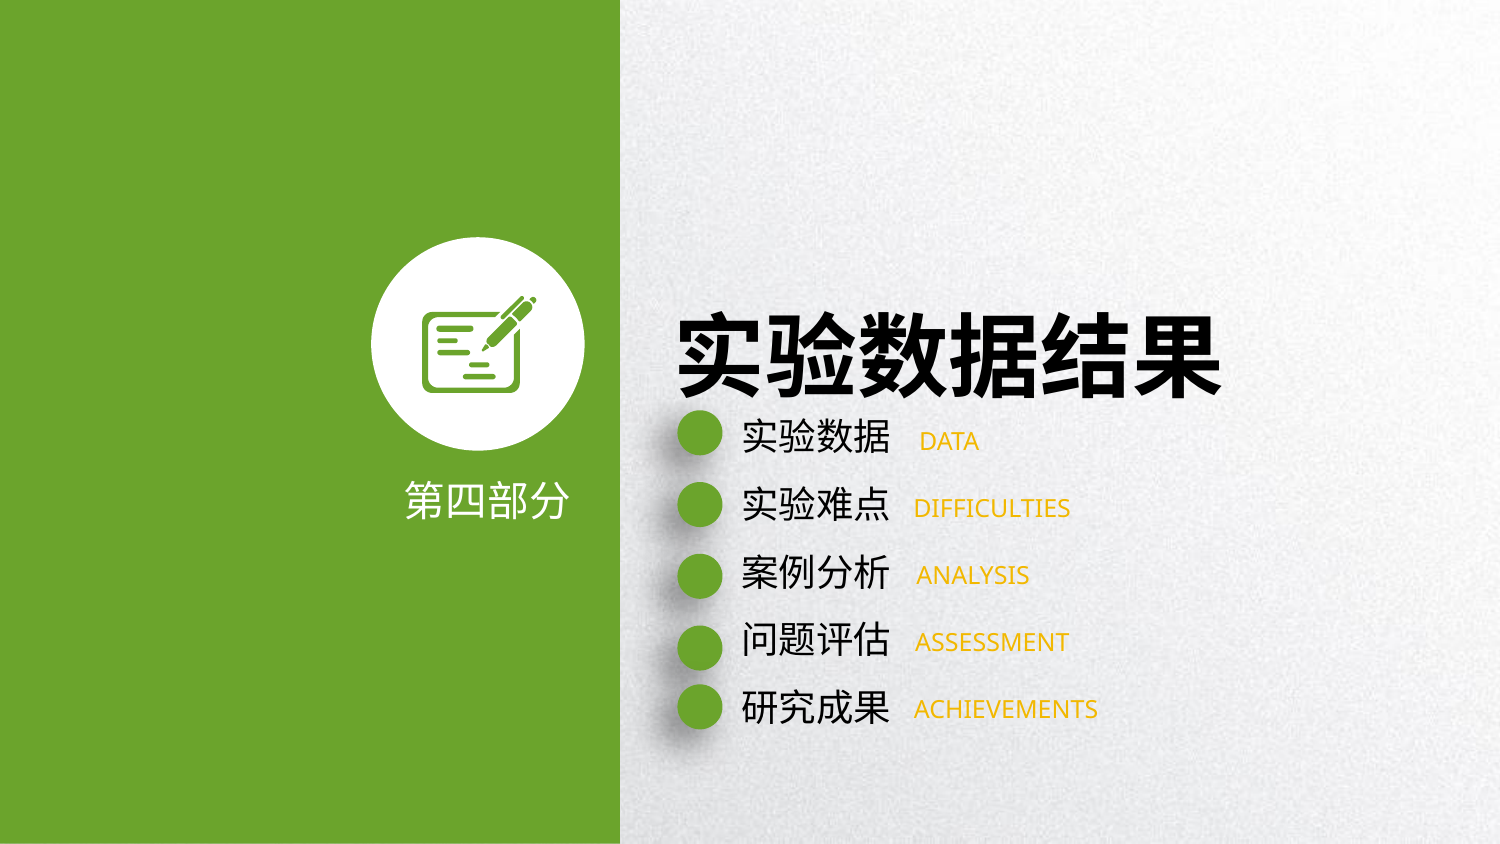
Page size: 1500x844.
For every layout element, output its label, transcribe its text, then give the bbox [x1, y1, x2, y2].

picture [622, 0, 1500, 844]
text_box ASSESSMENT [900, 619, 1085, 665]
text_box 案例分析 [728, 541, 907, 601]
text_box [675, 551, 725, 601]
text_box 问题评估 [728, 608, 907, 669]
text_box 研究成果 [726, 676, 907, 737]
text_box [675, 408, 725, 458]
text_box 第四部分 [403, 475, 585, 526]
text_box 实验难点 [728, 473, 907, 534]
text_box DATA [904, 418, 995, 464]
text_box 实验数据结果 [658, 290, 1240, 416]
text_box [370, 236, 585, 451]
text_box [675, 682, 725, 732]
text_box [675, 479, 725, 530]
text_box ANALYSIS [901, 552, 1045, 598]
text_box ACHIEVEMENTS [899, 686, 1114, 732]
text_box [0, 0, 622, 844]
text_box DIFFICULTIES [898, 485, 1086, 531]
text_box [675, 623, 725, 673]
text_box 实验数据 [726, 405, 907, 466]
